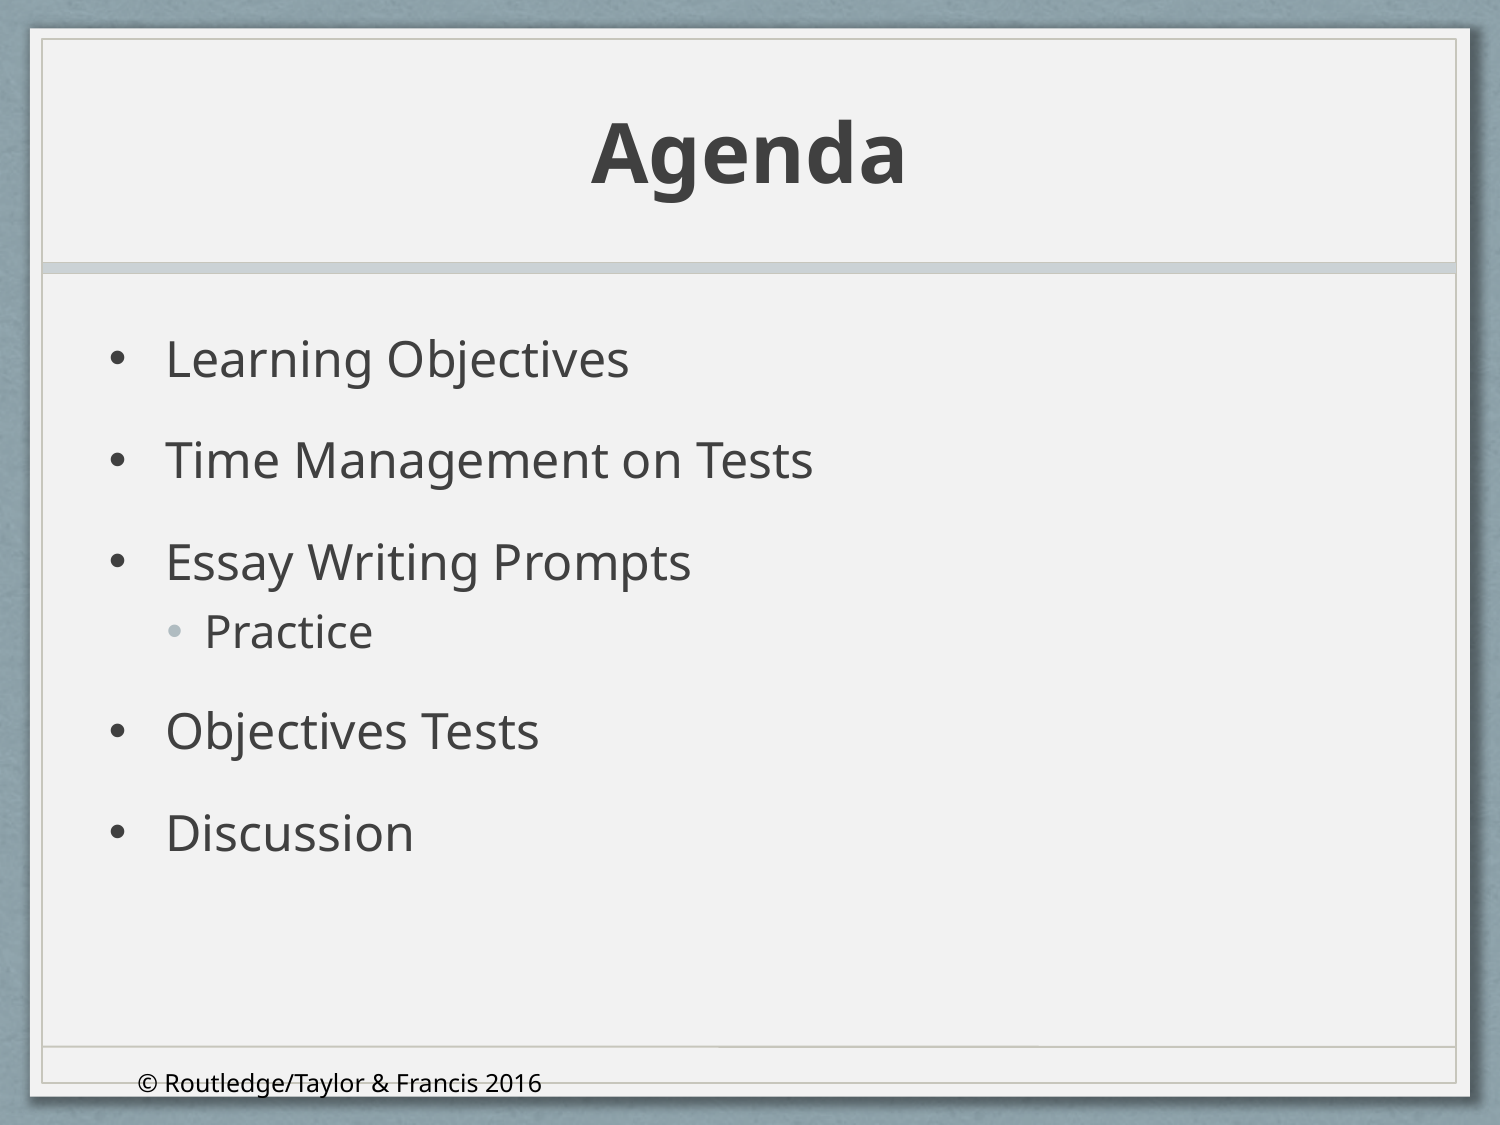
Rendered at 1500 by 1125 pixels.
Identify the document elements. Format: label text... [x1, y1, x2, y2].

list Learning Objectives Time Management on Tests Essay Writing Prompts Practice Objectives Tests Discussion [93, 319, 1412, 996]
text_box © Routledge/Taylor & Francis 2016 [34, 1052, 558, 1113]
title Agenda [147, 39, 1353, 261]
